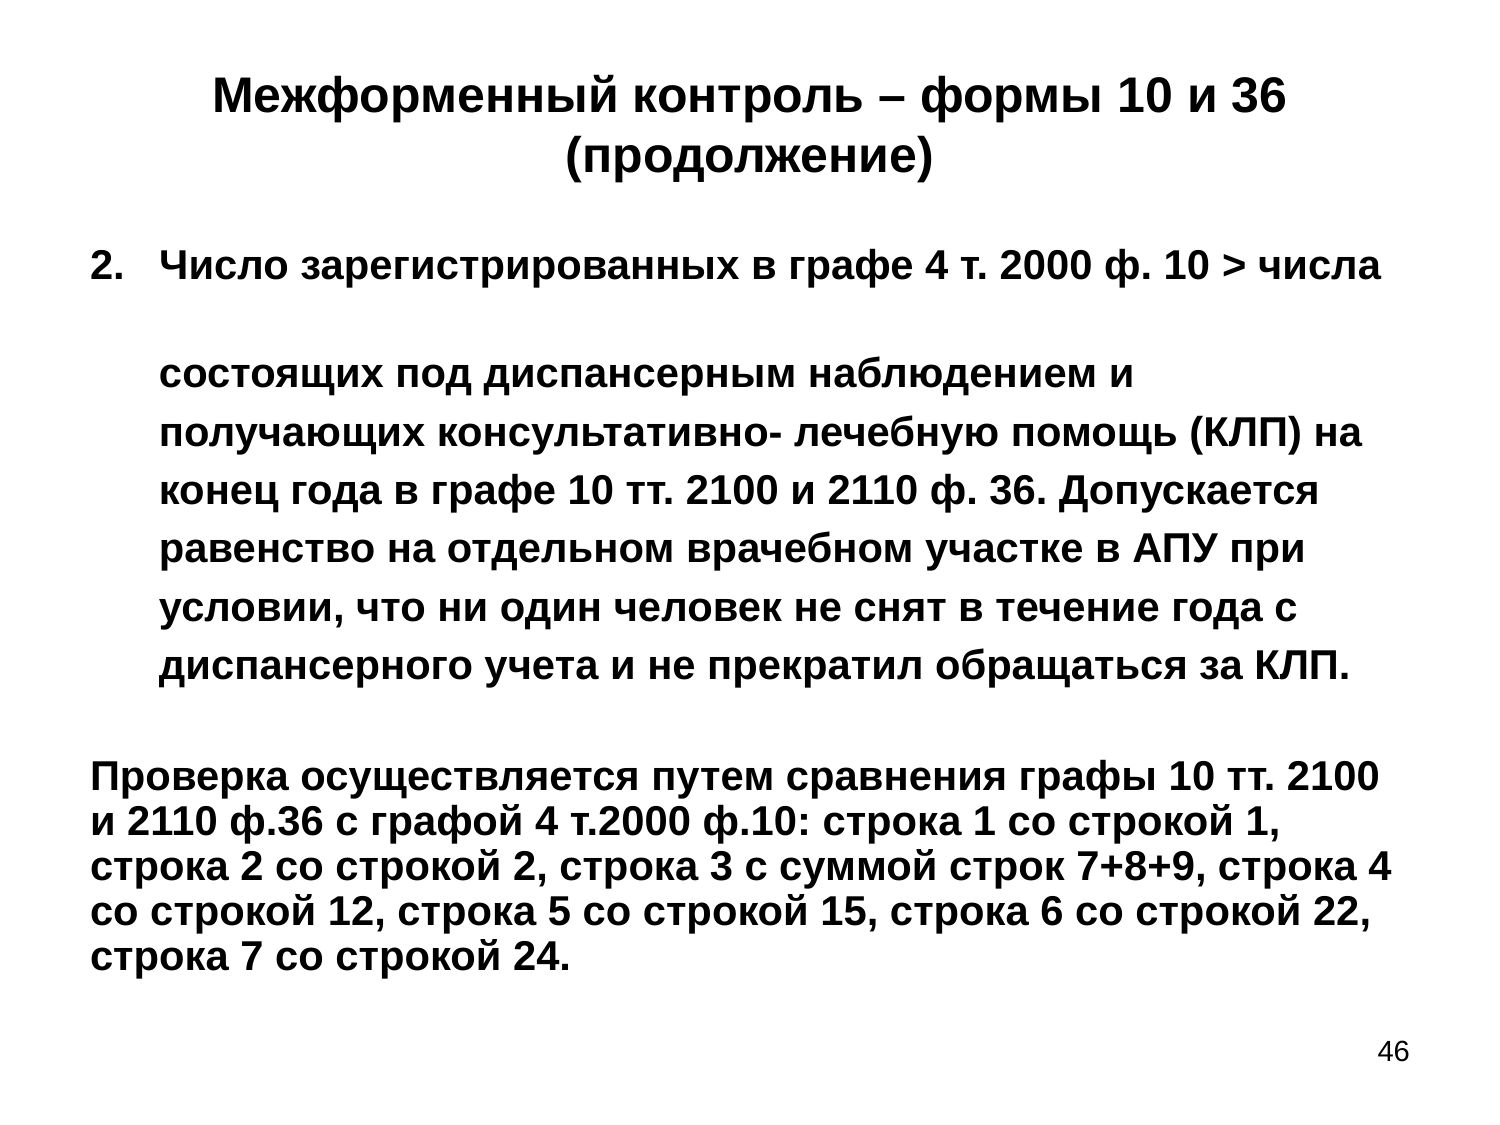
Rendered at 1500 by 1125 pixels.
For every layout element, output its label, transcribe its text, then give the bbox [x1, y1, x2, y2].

title Межформенный контроль – формы 10 и 36 (продолжение) [74, 44, 1426, 201]
slide_number 46 [1074, 1024, 1425, 1103]
list 2. Число зарегистрированных в графе 4 т. 2000 ф. 10 > числа состоящих под диспансерным наблюдением и получающих консультативно- лечебную помощь (КЛП) на конец года в графе 10 тт. 2100 и 2110 ф. 36. Допускается равенство на отдельном врачебном участке в АПУ при условии, что ни один человек не снят в течение года с диспансерного учета и не прекратил обращаться за КЛП. Проверка осуществляется путем сравнения графы 10 тт. 2100 и 2110 ф.36 с графой 4 т.2000 ф.10: строка 1 со строкой 1, строка 2 со строкой 2, строка 3 с суммой строк 7+8+9, строка 4 со строкой 12, строка 5 со строкой 15, строка 6 со строкой 22, строка 7 со строкой 24. [74, 229, 1426, 1028]
